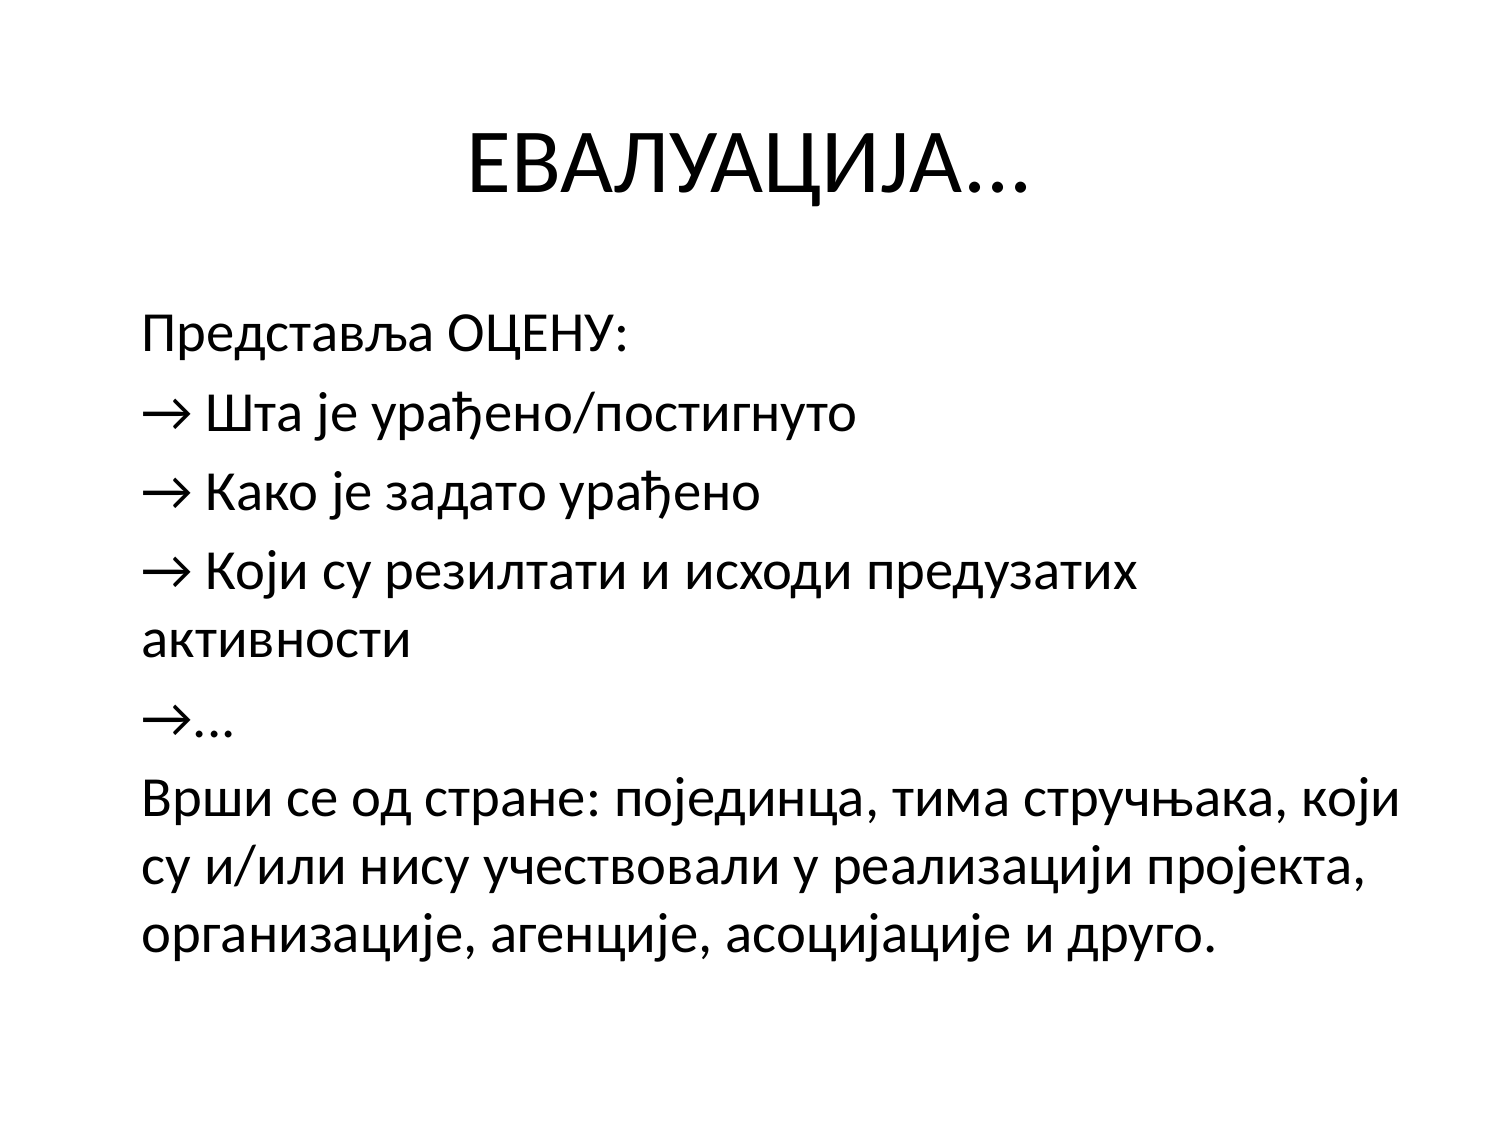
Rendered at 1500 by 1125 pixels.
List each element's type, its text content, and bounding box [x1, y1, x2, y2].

list Представља ОЦЕНУ: → Шта је урађено/постигнуто → Како је задато урађено → Који су резилтати и исходи предузатих активности →... Врши се од стране: појединца, тима стручњака, који су и/или нису учествовали у реализацији пројекта, организације, агенције, асоцијације и друго. [75, 287, 1425, 1030]
title ЕВАЛУАЦИЈА... [75, 62, 1425, 250]
